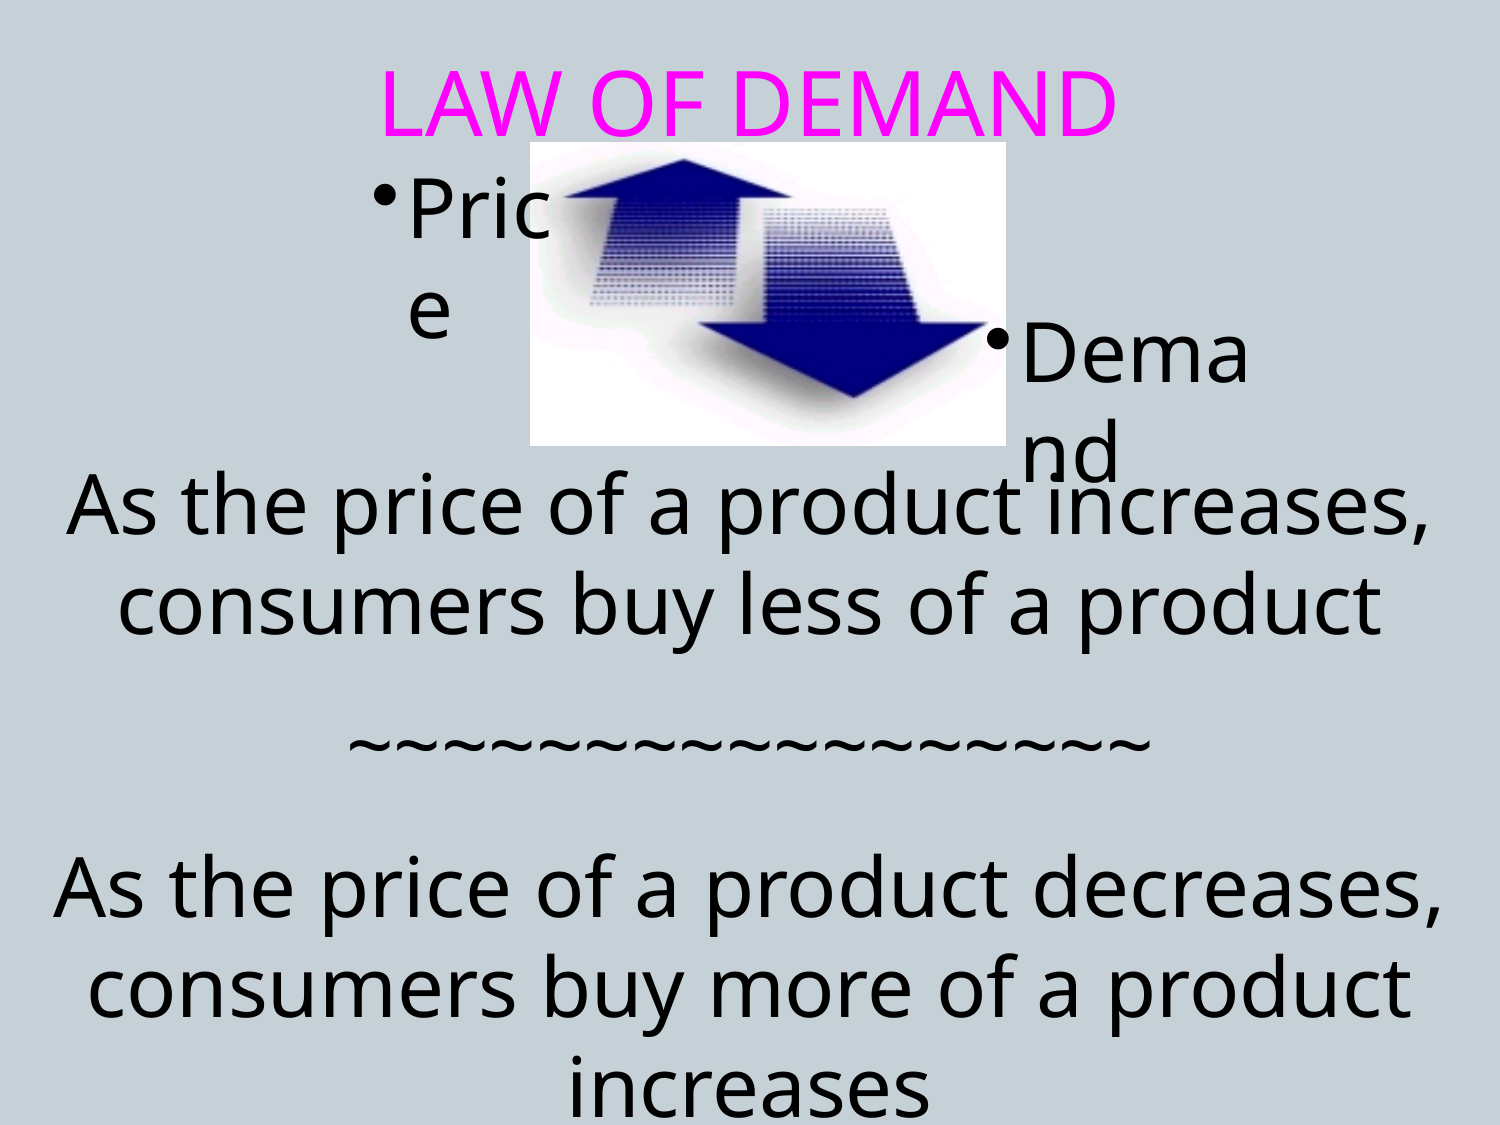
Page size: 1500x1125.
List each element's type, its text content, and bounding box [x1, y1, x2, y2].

text_box As the price of a product increases, consumers buy less of a product ~~~~~~~~~~~~~~~~~ As the price of a product decreases, consumers buy more of a product increases [0, 443, 1500, 1125]
text_box Price [356, 147, 524, 363]
text_box Demand [1013, 291, 1297, 443]
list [529, 142, 1006, 447]
title LAW OF DEMAND [49, 37, 1450, 162]
